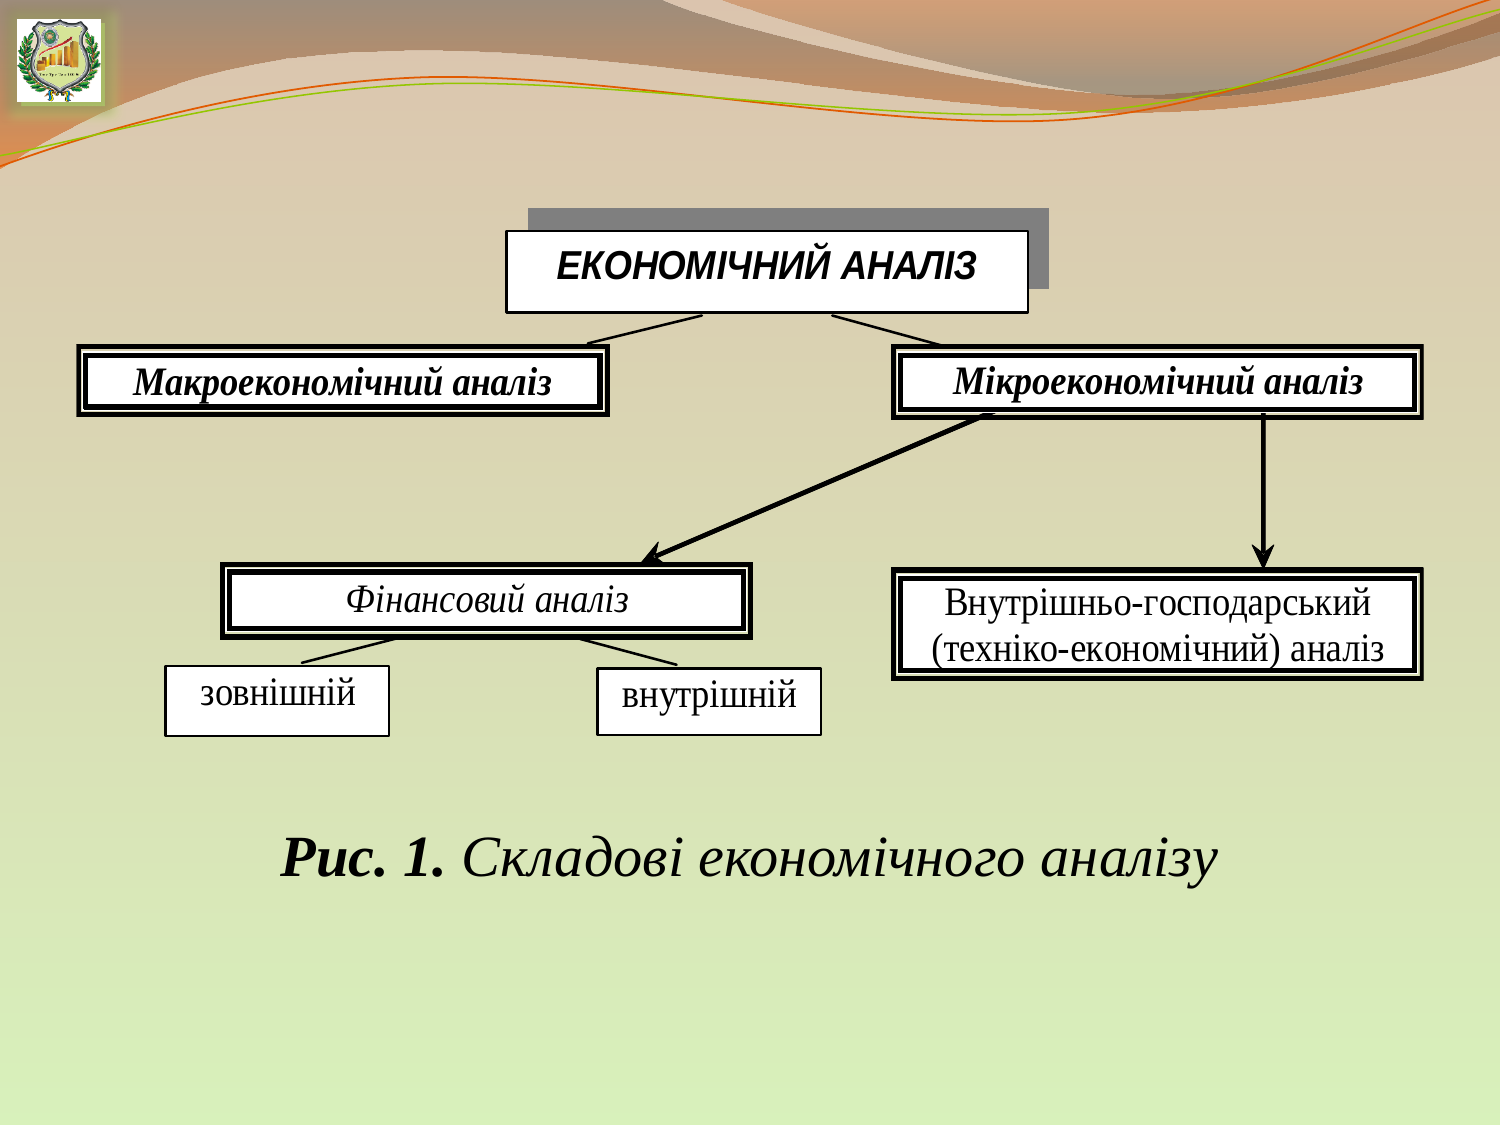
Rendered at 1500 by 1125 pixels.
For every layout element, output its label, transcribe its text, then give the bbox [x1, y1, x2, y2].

text_box [0, 0, 1500, 75]
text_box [76, 207, 1424, 776]
picture [17, 18, 101, 102]
text_box Рис. 1. Складові економічного аналізу [265, 810, 1234, 896]
